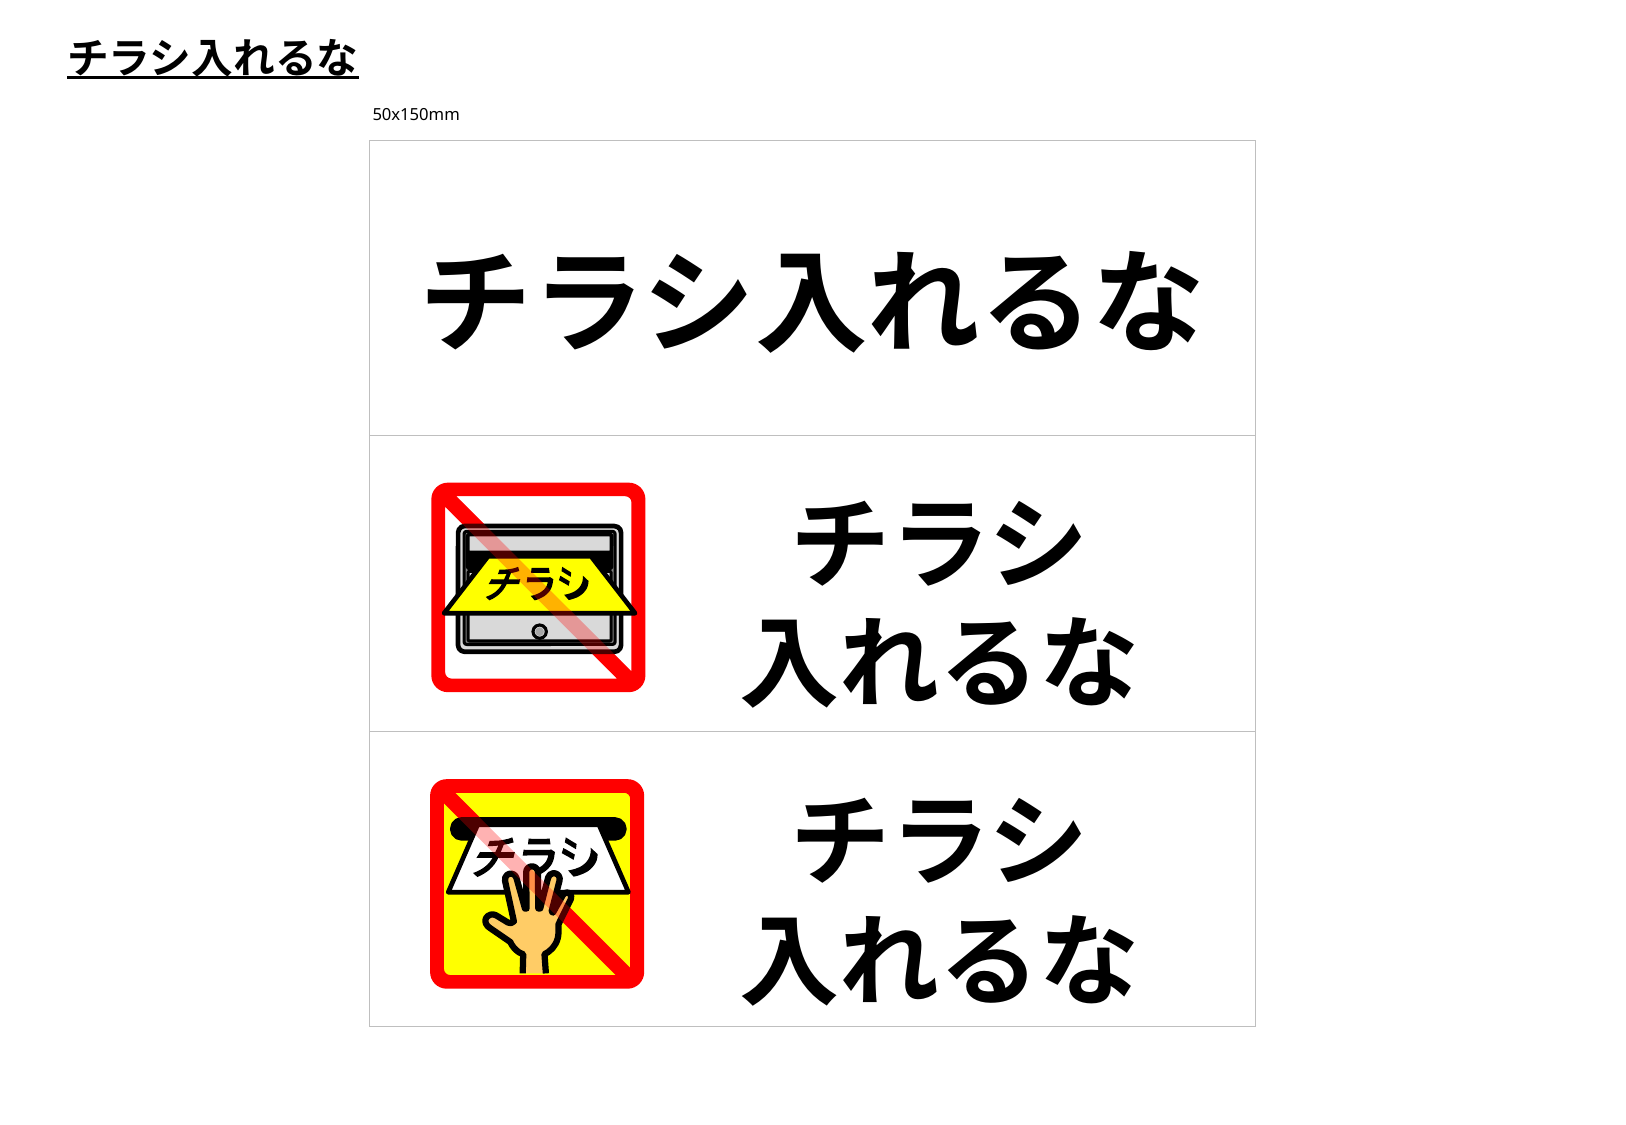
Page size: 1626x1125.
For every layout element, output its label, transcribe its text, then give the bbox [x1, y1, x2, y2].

text_box チラシ 入れるな [724, 472, 1155, 728]
text_box [368, 139, 1256, 435]
text_box 50x150mm [372, 103, 461, 125]
text_box チラシ入れるな [52, 24, 374, 89]
text_box [368, 730, 1256, 1027]
text_box [368, 435, 1256, 730]
text_box チラシ入れるな [404, 223, 1220, 374]
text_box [431, 482, 646, 693]
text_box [430, 779, 645, 989]
text_box チラシ 入れるな [724, 769, 1155, 1025]
